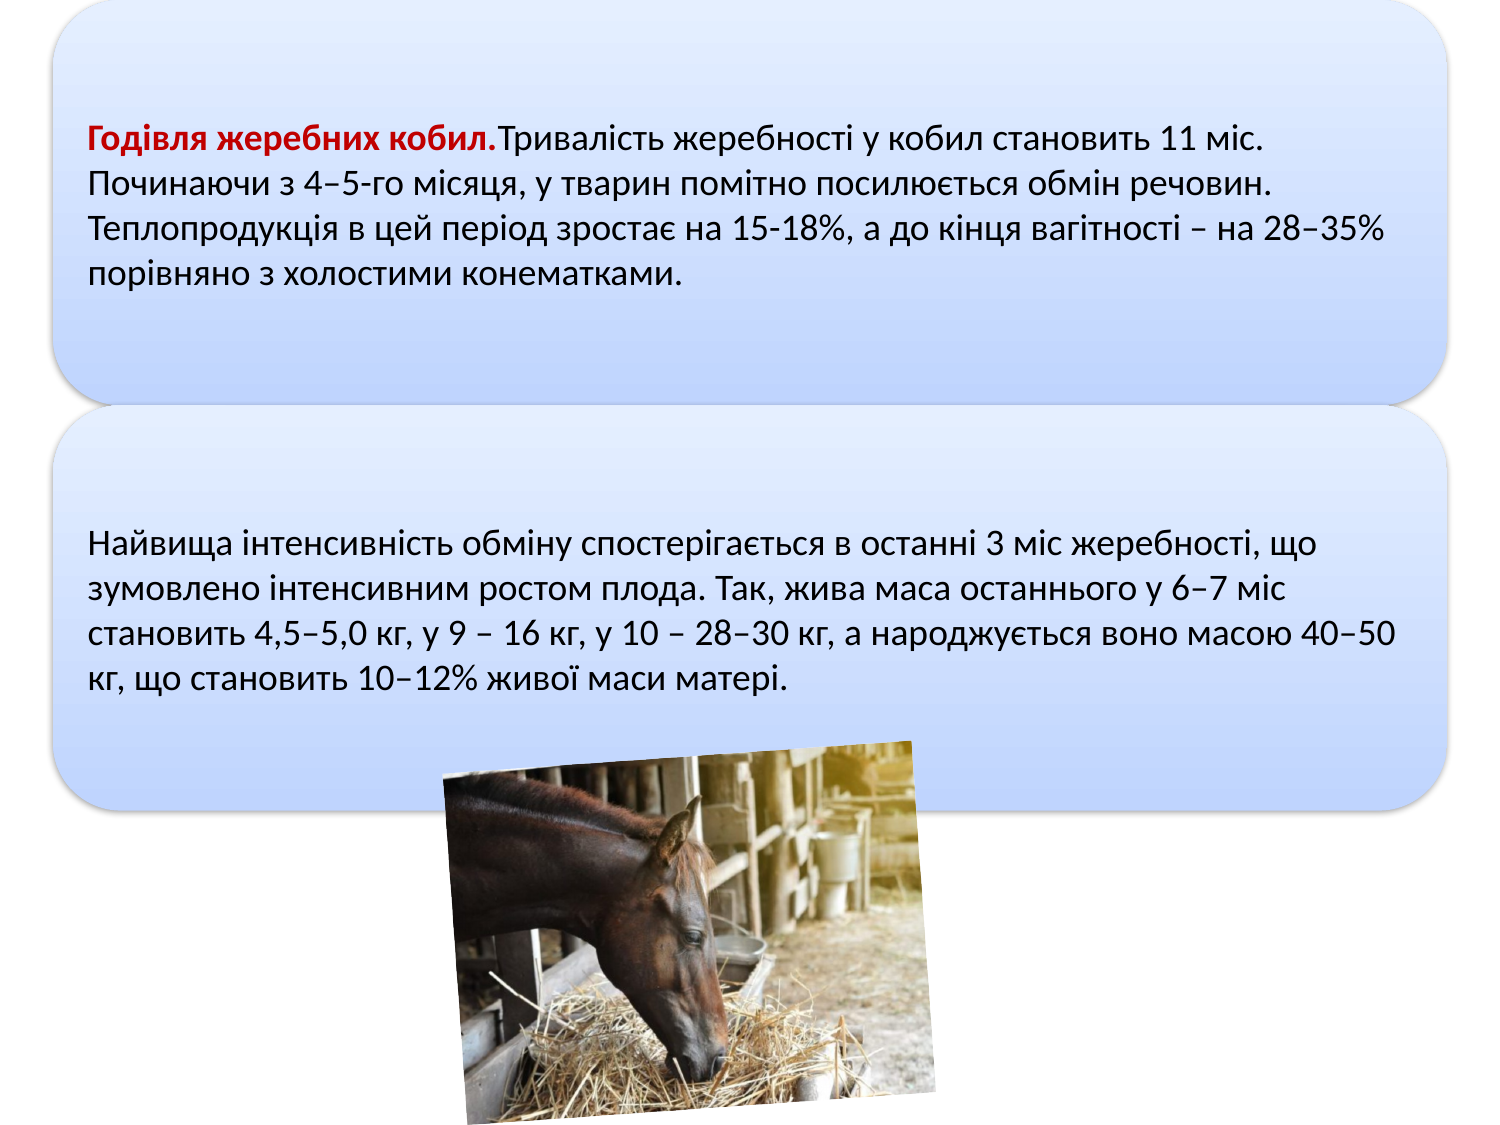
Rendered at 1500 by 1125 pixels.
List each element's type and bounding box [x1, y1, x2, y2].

text_box [52, 0, 1448, 811]
picture [446, 756, 935, 1124]
